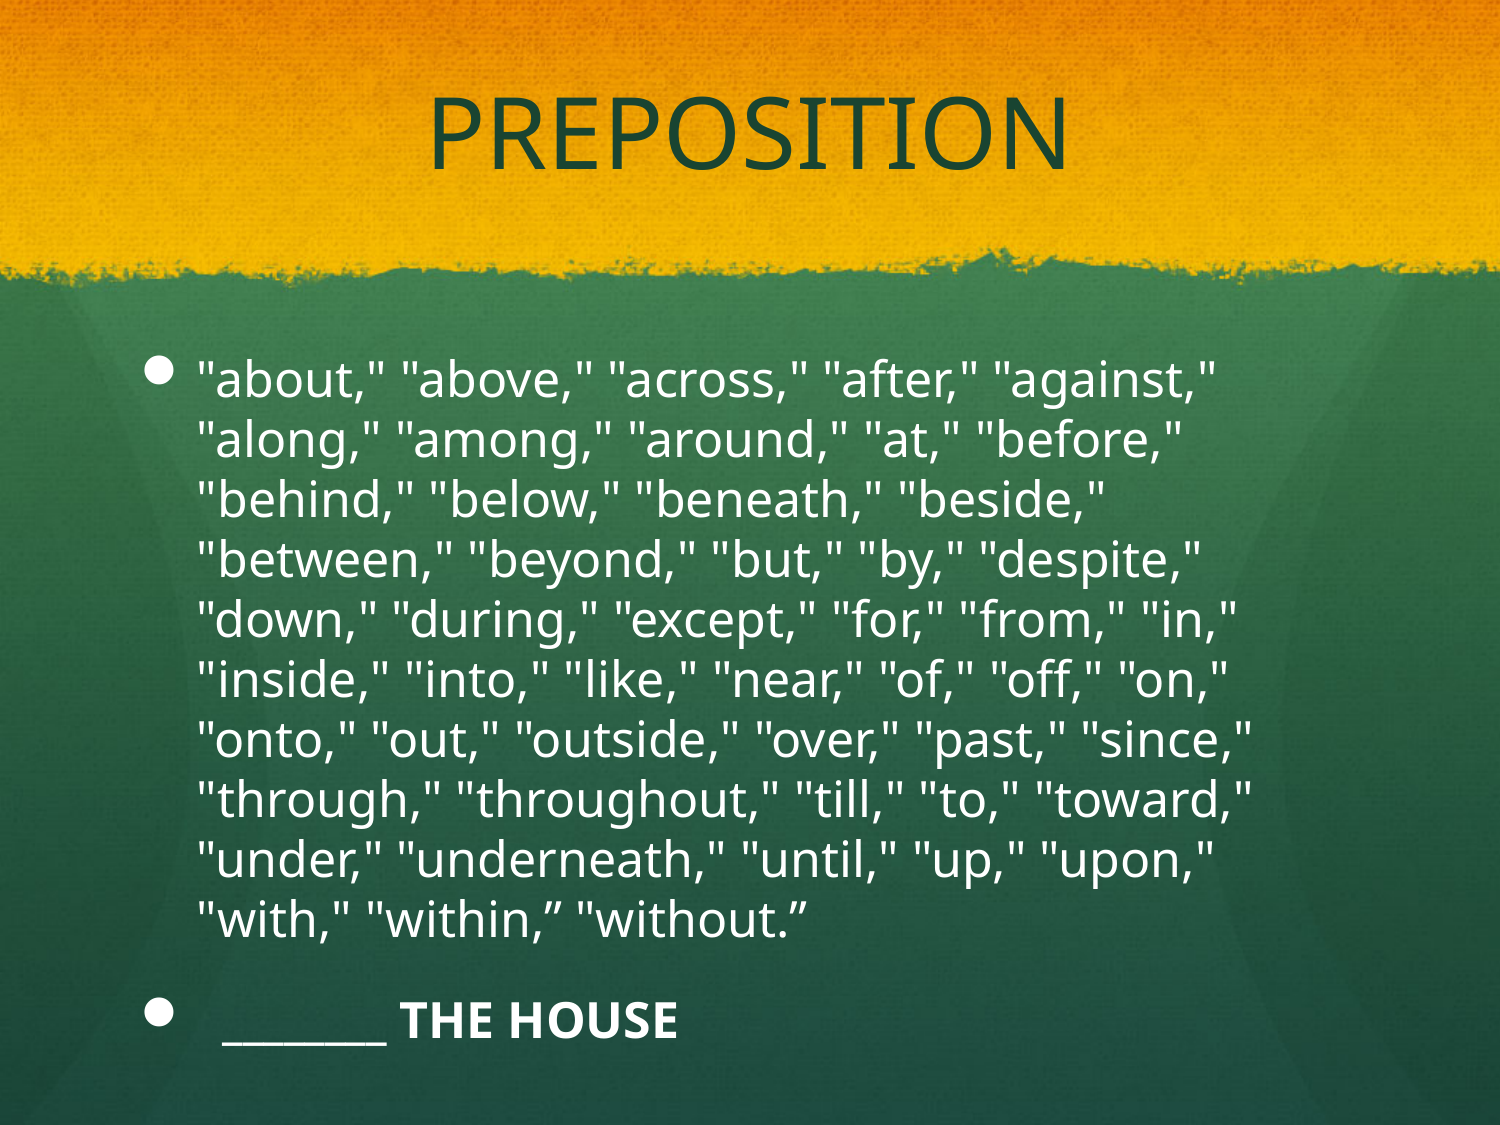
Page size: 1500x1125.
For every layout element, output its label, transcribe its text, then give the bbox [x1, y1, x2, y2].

picture [0, 0, 1500, 1125]
title PREPOSITION [125, 13, 1375, 246]
list "about," "above," "across," "after," "against," "along," "among," "around," "at," "before," "behind," "below," "beneath," "beside," "between," "beyond," "but," "by," "despite," "down," "during," "except," "for," "from," "in," "inside," "into," "like," "near," "of," "off," "on," "onto," "out," "outside," "over," "past," "since," "through," "throughout," "till," "to," "toward," "under," "underneath," "until," "up," "upon," "with," "within,” "without.” ________ THE HOUSE [125, 339, 1375, 1026]
